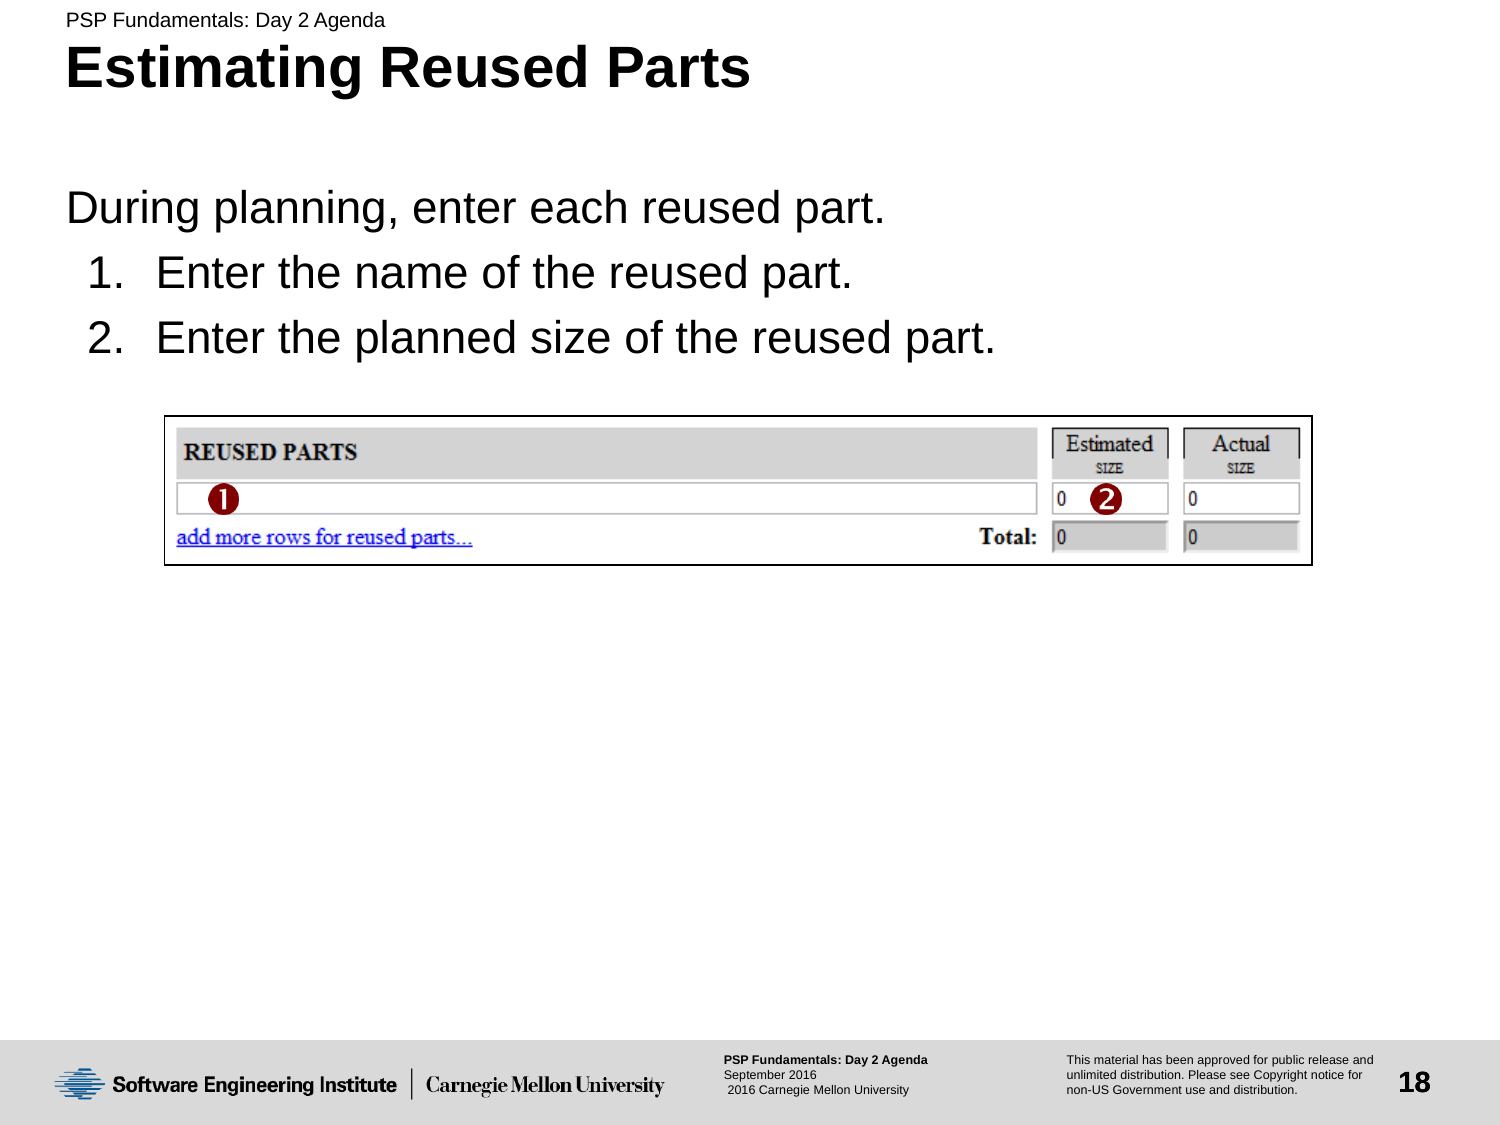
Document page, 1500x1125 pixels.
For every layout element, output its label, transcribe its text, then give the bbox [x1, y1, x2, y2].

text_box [165, 416, 1312, 565]
list During planning, enter each reused part. Enter the name of the reused part. Enter the planned size of the reused part. [65, 177, 1431, 1000]
title Estimating Reused Parts [65, 37, 1430, 148]
picture [46, 1061, 673, 1104]
